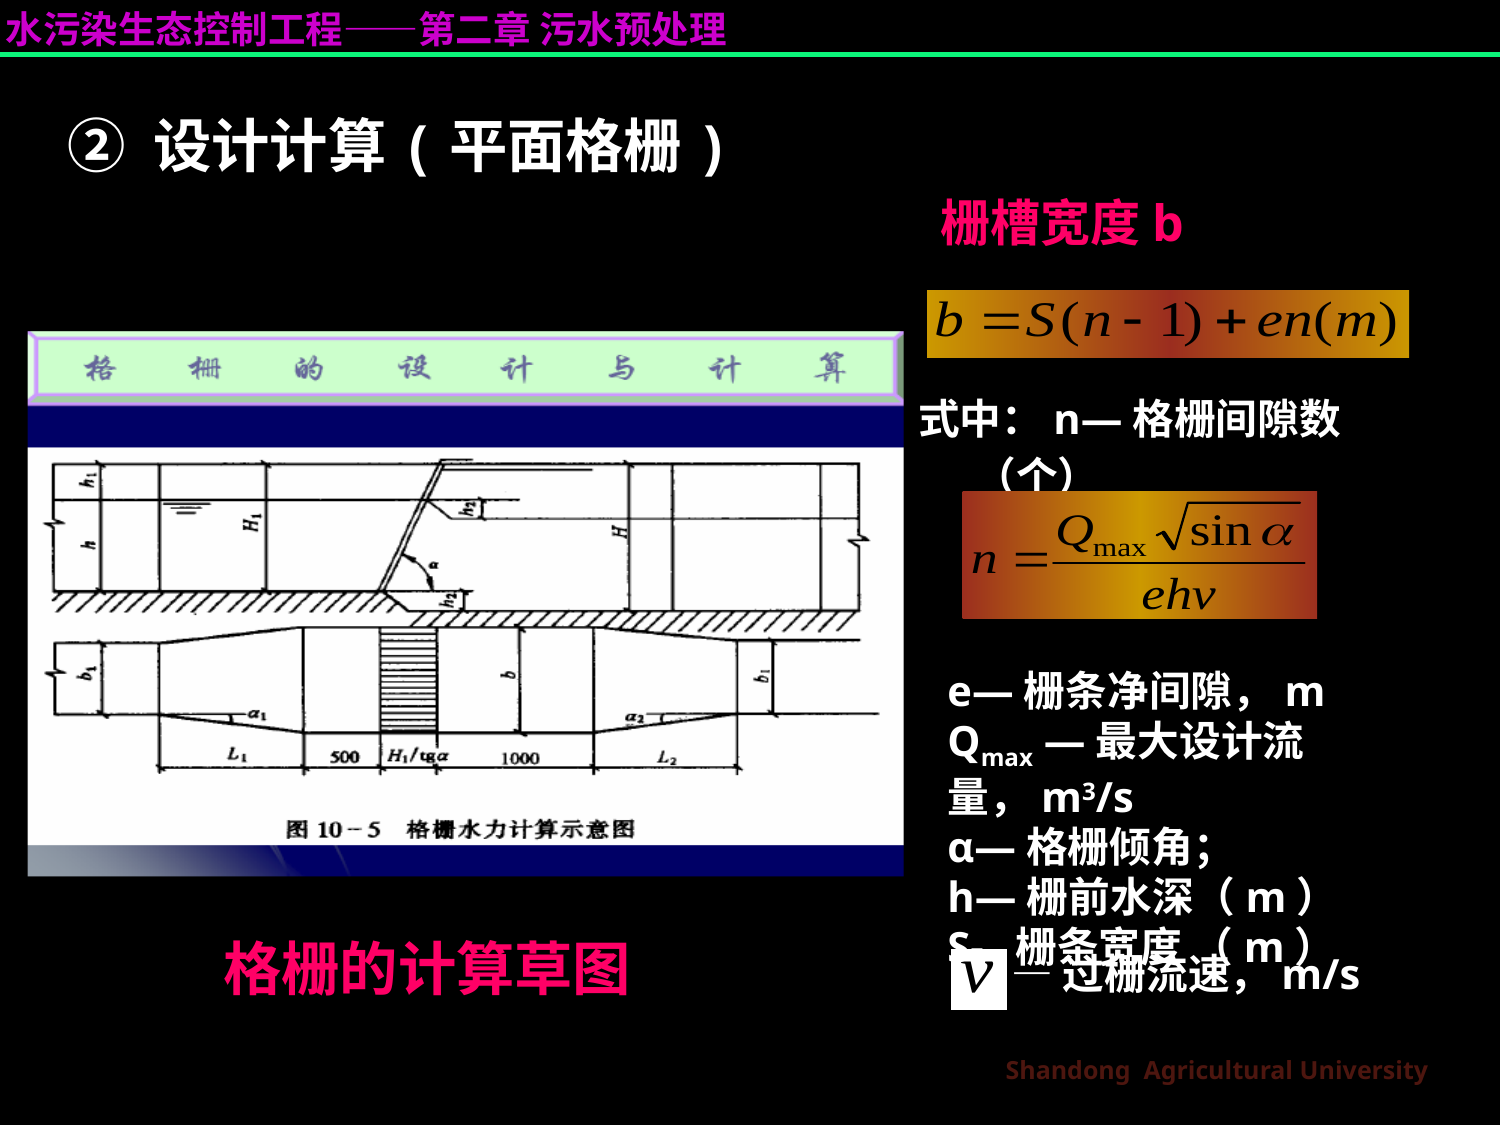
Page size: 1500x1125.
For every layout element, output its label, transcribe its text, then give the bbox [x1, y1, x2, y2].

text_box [926, 290, 1410, 358]
text_box 格栅的计算草图 [100, 924, 768, 1010]
text_box 式中：n—格栅间隙数（个） [909, 385, 1471, 511]
text_box e—栅条净间隙，m Qmax —最大设计流量，m3/s α—格栅倾角； h—栅前水深（m） S- 栅条宽度 （m） [932, 656, 1500, 979]
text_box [950, 940, 1400, 1010]
text_box ② 设计计算(平面格栅) [53, 101, 768, 187]
text_box 栅槽宽度b [879, 184, 1246, 260]
picture [24, 330, 906, 878]
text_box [962, 491, 1318, 620]
